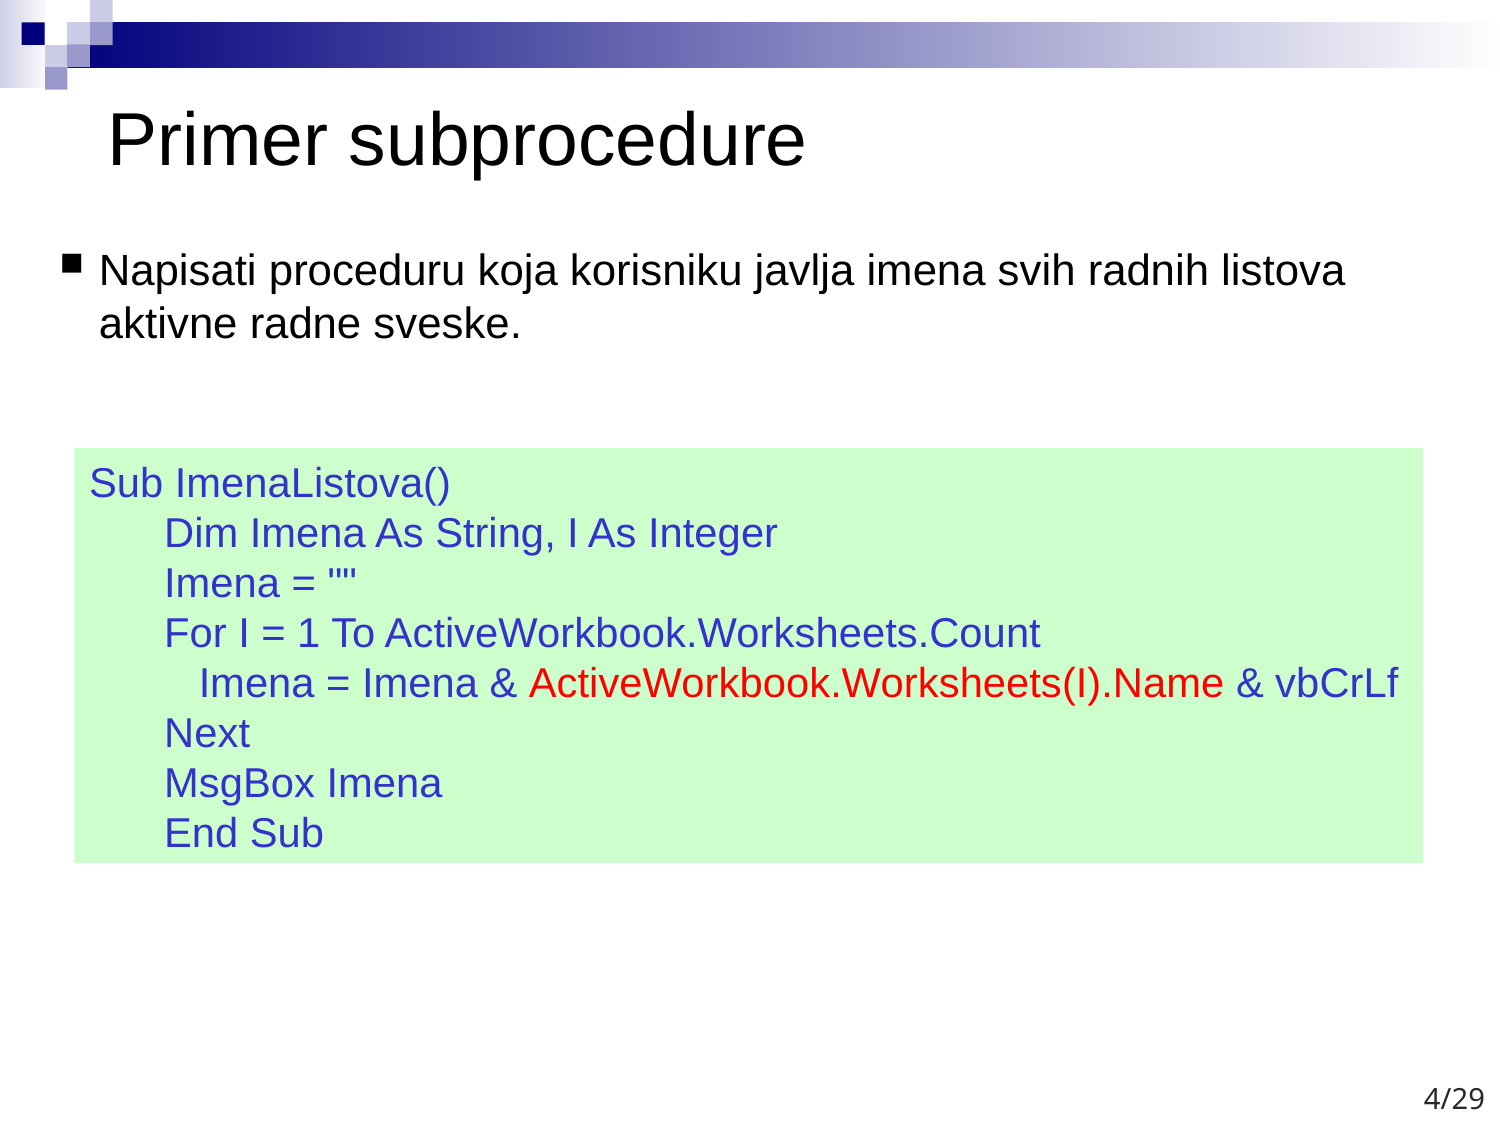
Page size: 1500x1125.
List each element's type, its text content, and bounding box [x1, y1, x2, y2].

text_box 4/29 [1374, 1072, 1500, 1123]
text_box Napisati proceduru koja korisniku javlja imena svih radnih listova aktivne radne sveske. [50, 234, 1418, 411]
title Primer subprocedure [92, 75, 832, 197]
text_box Sub ImenaListova() Dim Imena As String, I As Integer Imena = "" For I = 1 To ActiveWorkbook.Worksheets.Count Imena = Imena & ActiveWorkbook.Worksheets(I).Name & vbCrLf Next MsgBox Imena End Sub [74, 448, 1424, 863]
